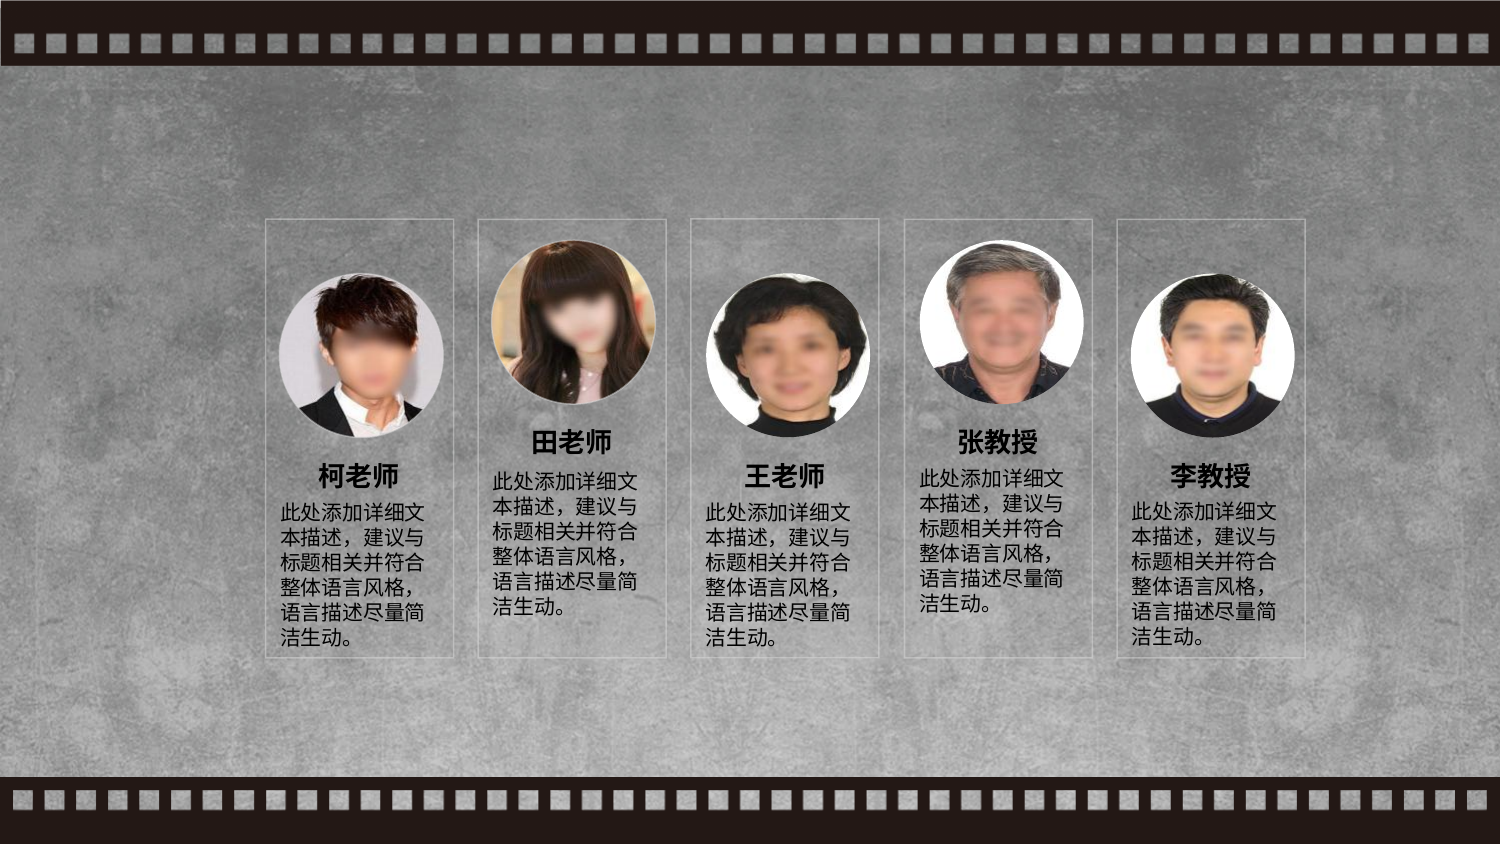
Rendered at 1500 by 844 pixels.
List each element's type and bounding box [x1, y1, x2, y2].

picture [0, 1, 1500, 844]
text_box [478, 219, 667, 658]
text_box [1117, 219, 1306, 659]
text_box [690, 218, 879, 660]
text_box [904, 219, 1093, 658]
text_box [265, 219, 454, 660]
